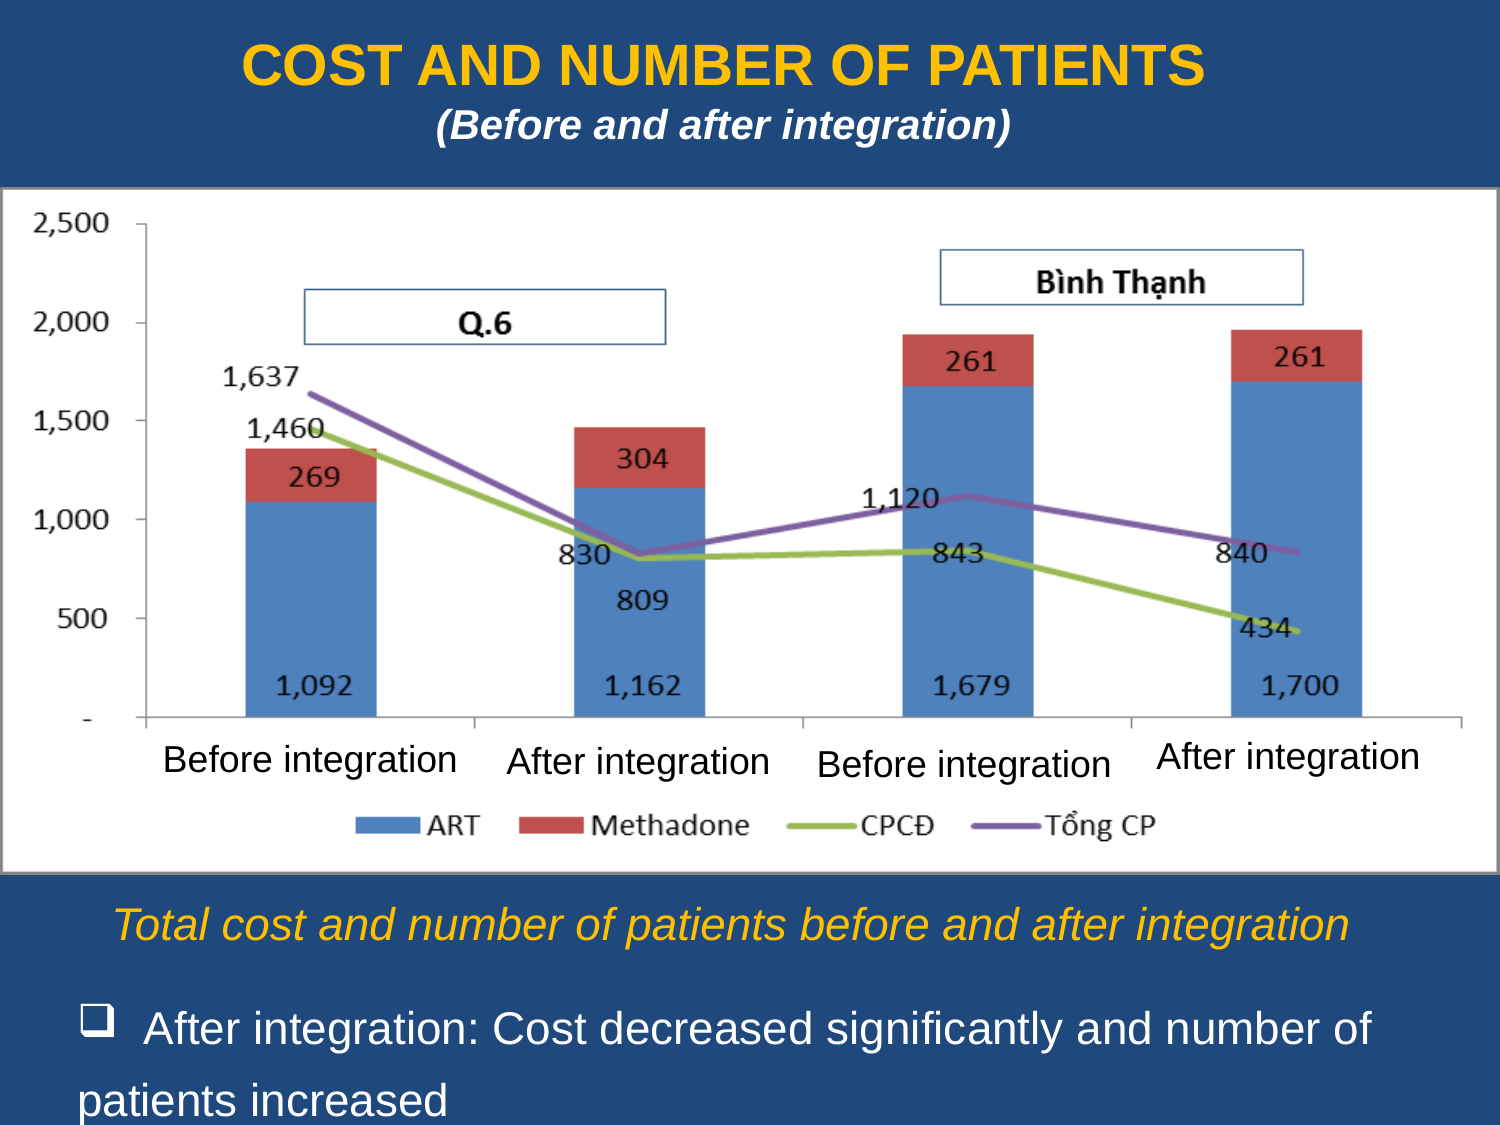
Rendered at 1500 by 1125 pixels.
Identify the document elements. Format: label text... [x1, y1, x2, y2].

text_box After integration: Cost decreased significantly and number of patients increased [62, 974, 1425, 1063]
picture [0, 187, 1500, 876]
list Total cost and number of patients before and after integration [24, 887, 1438, 963]
text_box COST AND NUMBER OF PATIENTS (Before and after integration) [0, 37, 1448, 138]
